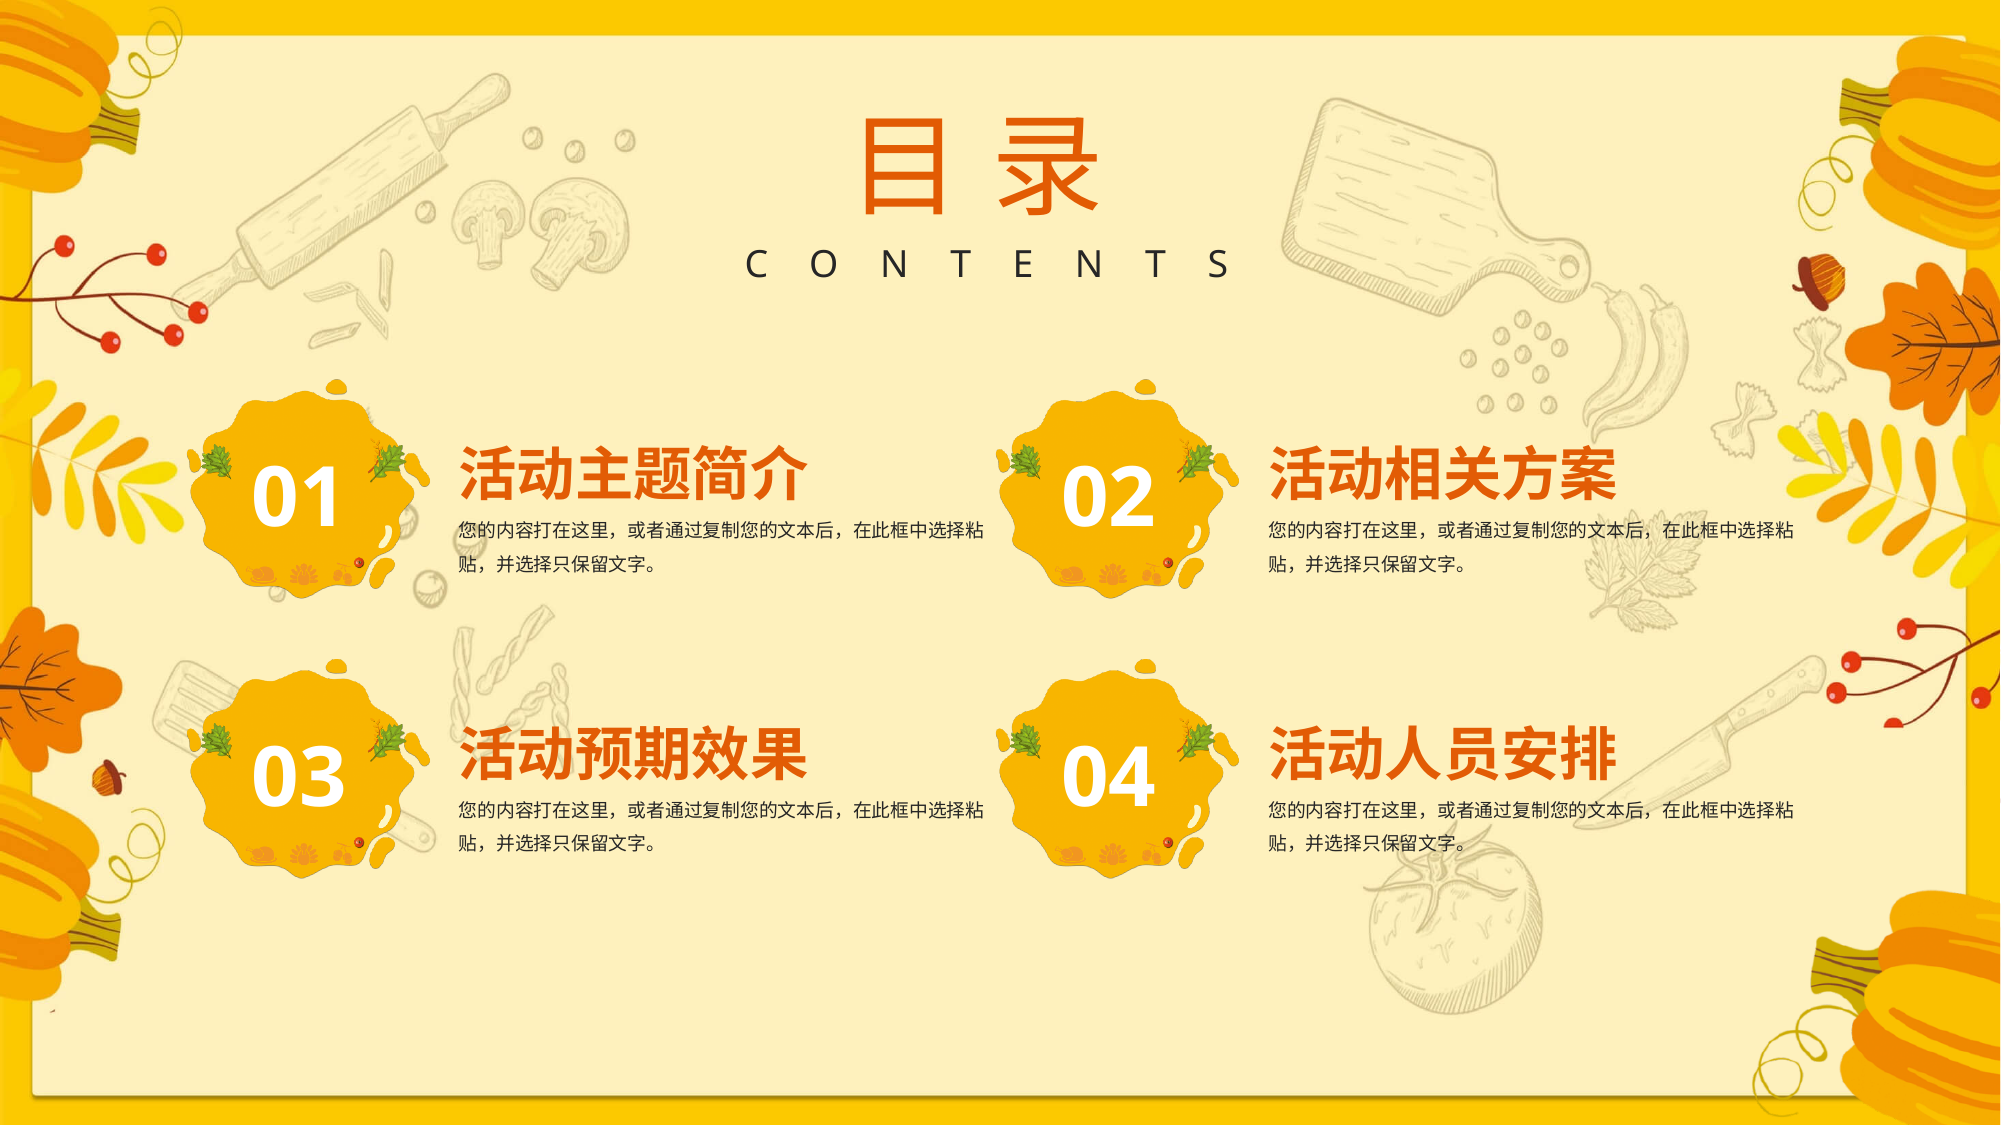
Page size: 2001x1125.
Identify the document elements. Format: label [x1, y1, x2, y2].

text_box [166, 369, 976, 619]
picture [0, 0, 2000, 1125]
text_box [976, 648, 1810, 899]
text_box [166, 648, 976, 899]
text_box [976, 369, 1810, 619]
